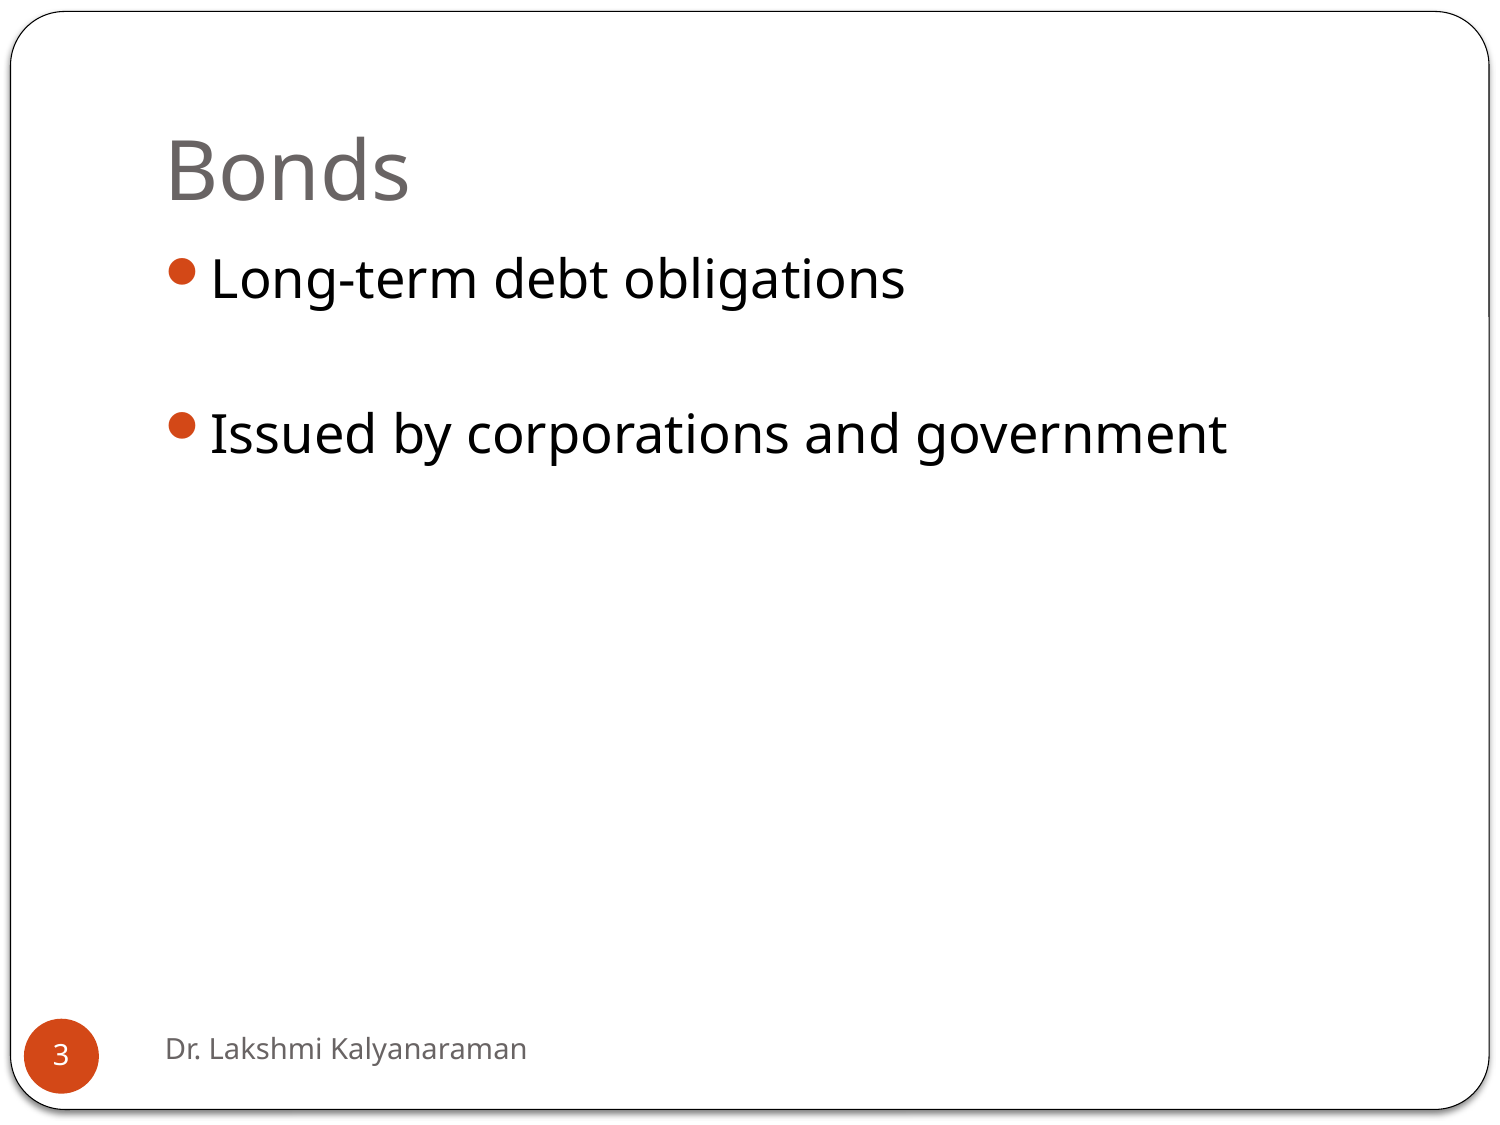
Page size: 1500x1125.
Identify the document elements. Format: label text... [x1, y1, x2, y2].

title Bonds [150, 45, 1425, 233]
slide_number 3 [23, 1018, 99, 1094]
list Long-term debt obligations Issued by corporations and government [150, 237, 1425, 988]
footer Dr. Lakshmi Kalyanaraman [150, 1012, 800, 1088]
